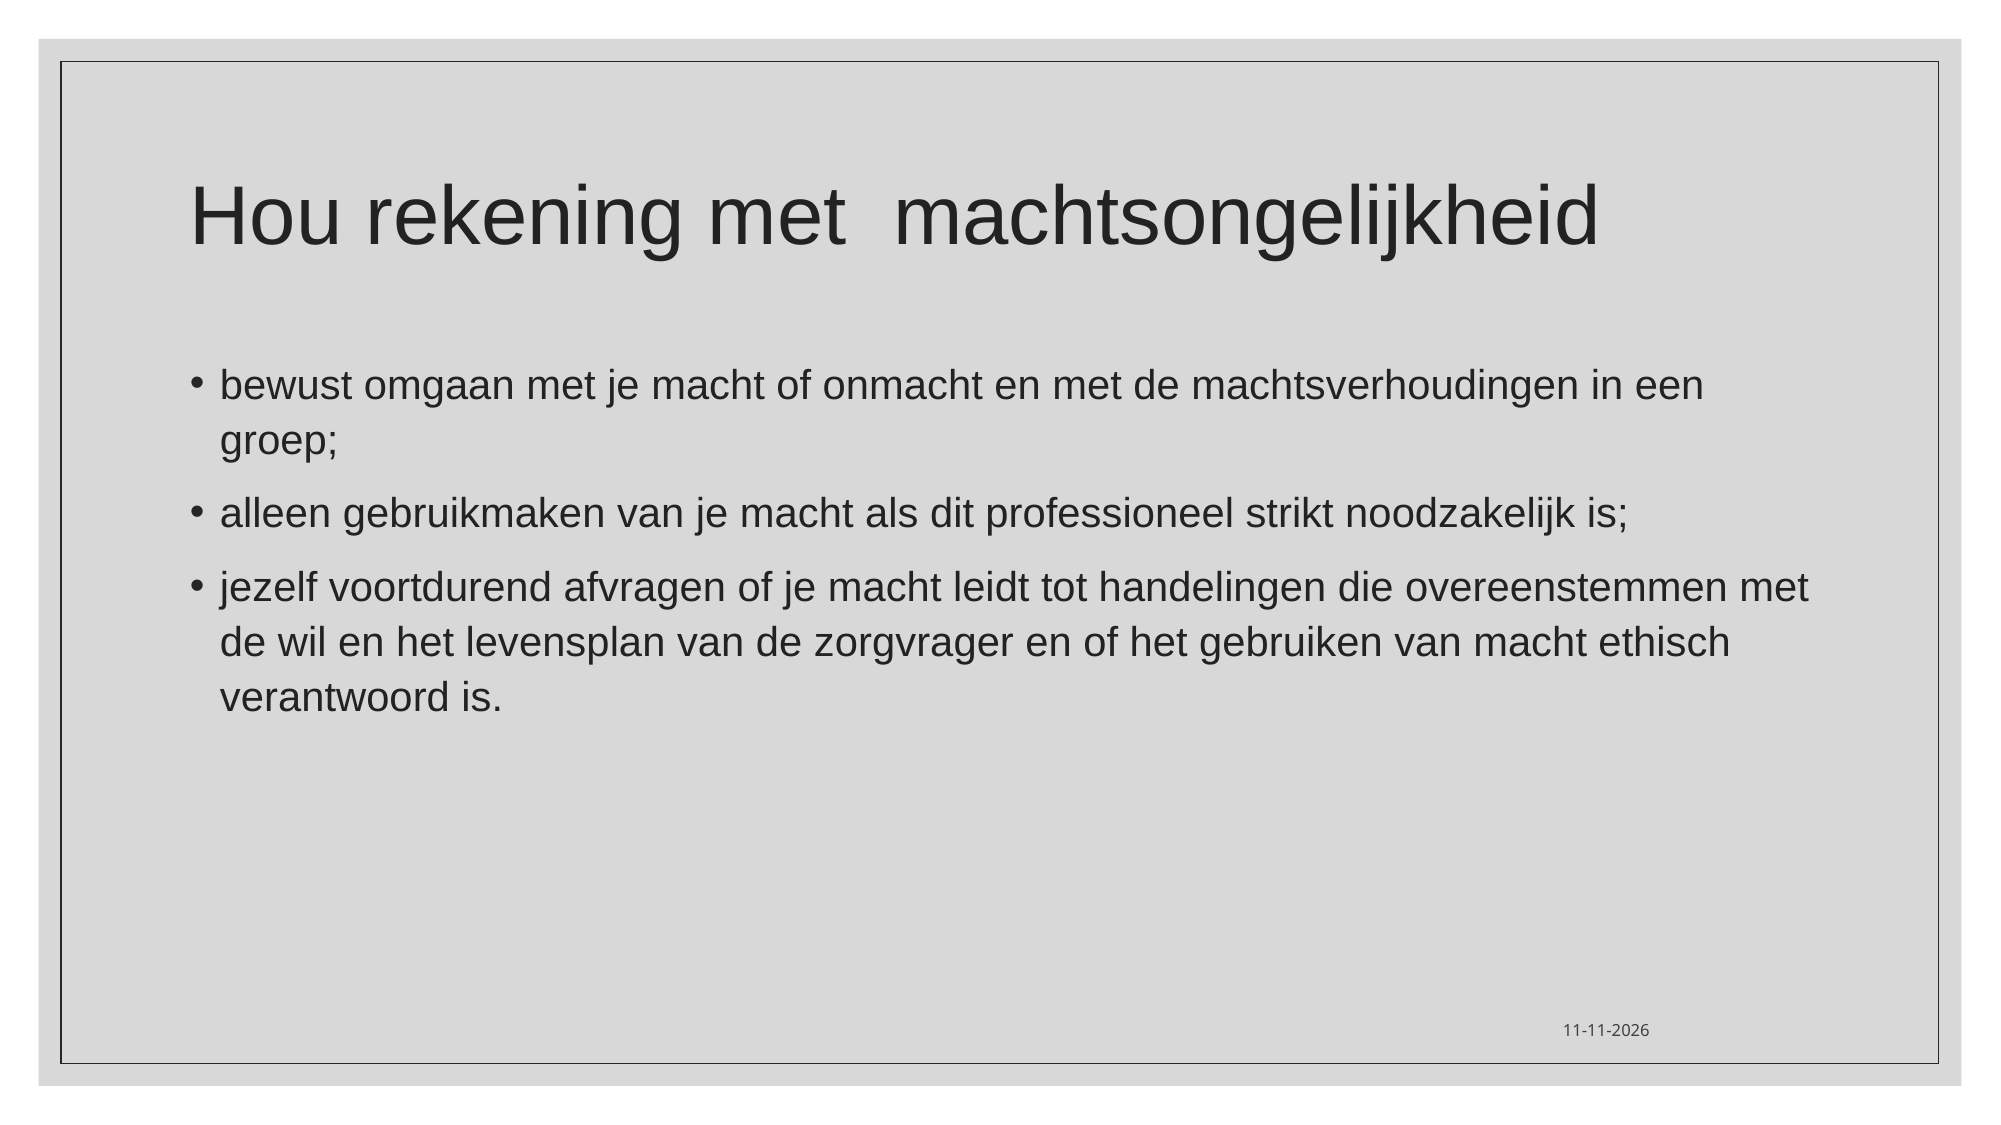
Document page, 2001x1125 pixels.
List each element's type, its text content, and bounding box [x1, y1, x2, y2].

title Hou rekening met machtsongelijkheid [174, 105, 1825, 331]
list bewust omgaan met je macht of onmacht en met de machtsverhoudingen in een groep; alleen gebruikmaken van je macht als dit professioneel strikt noodzakelijk is; jezelf voortdurend afvragen of je macht leidt tot handelingen die overeenstemmen met de wil en het levensplan van de zorgvrager en of het gebruiken van macht ethisch verantwoord is. [174, 345, 1825, 977]
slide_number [1190, 990, 1665, 1050]
